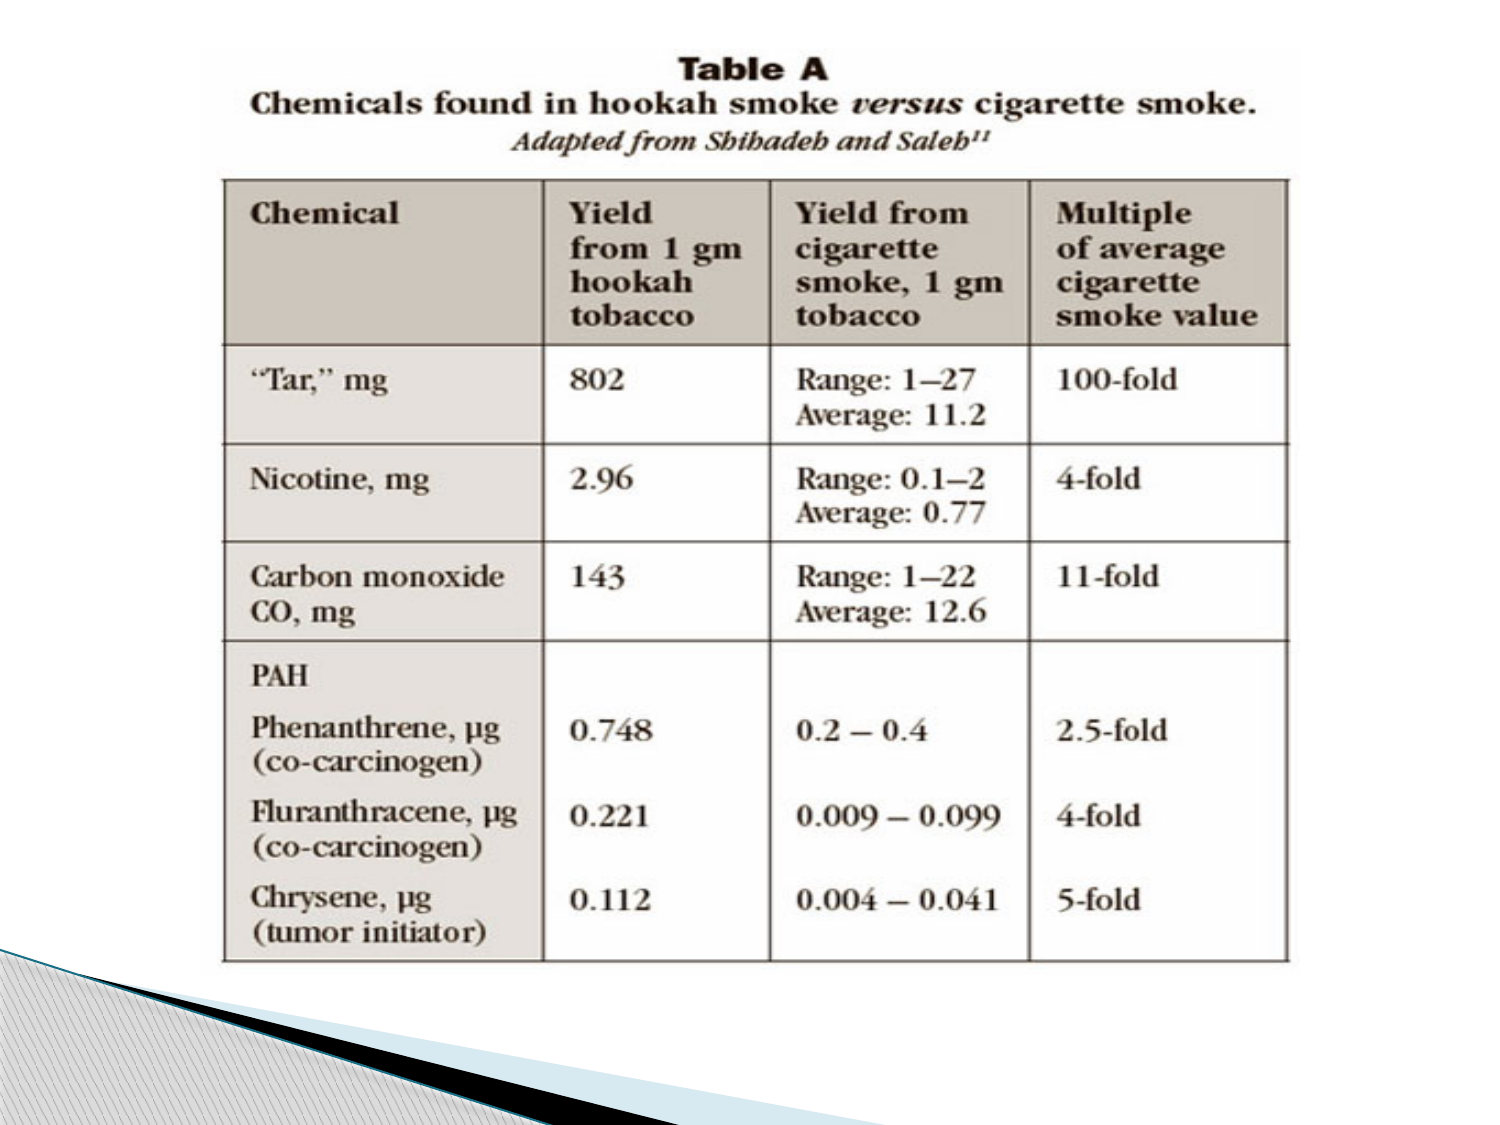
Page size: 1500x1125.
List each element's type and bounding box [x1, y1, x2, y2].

picture [199, 36, 1301, 986]
